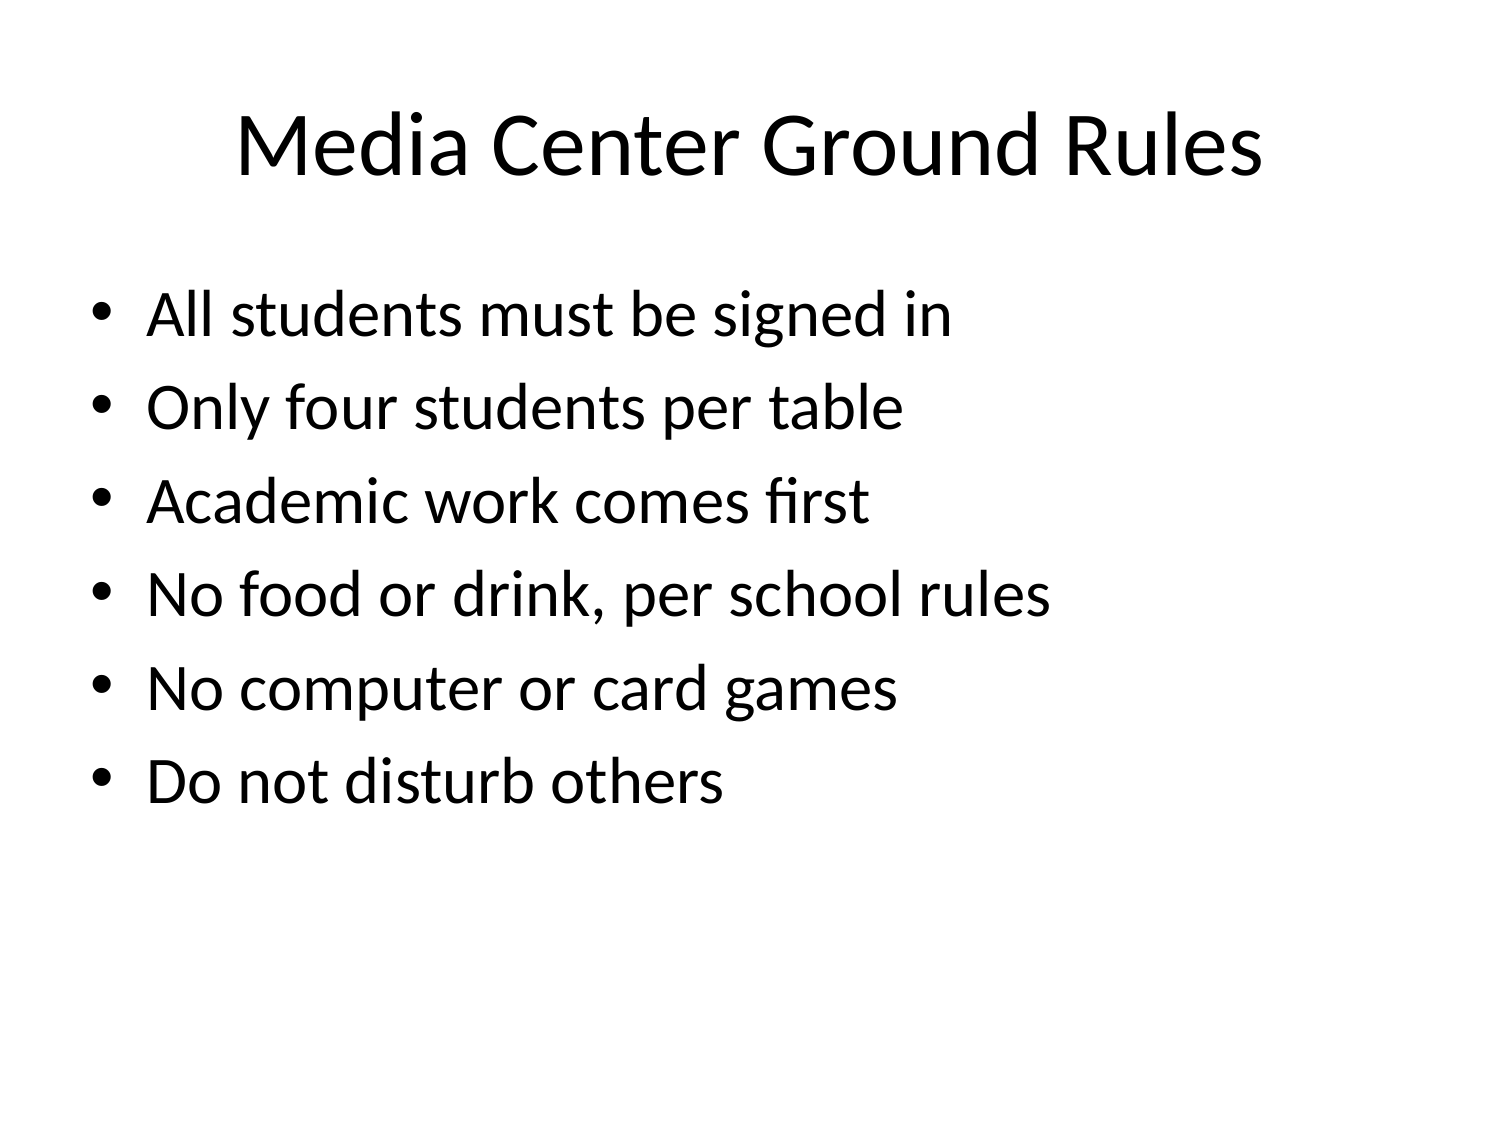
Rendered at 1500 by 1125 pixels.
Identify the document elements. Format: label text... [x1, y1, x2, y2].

list All students must be signed in Only four students per table Academic work comes first No food or drink, per school rules No computer or card games Do not disturb others [75, 262, 1425, 1005]
title Media Center Ground Rules [75, 45, 1425, 233]
